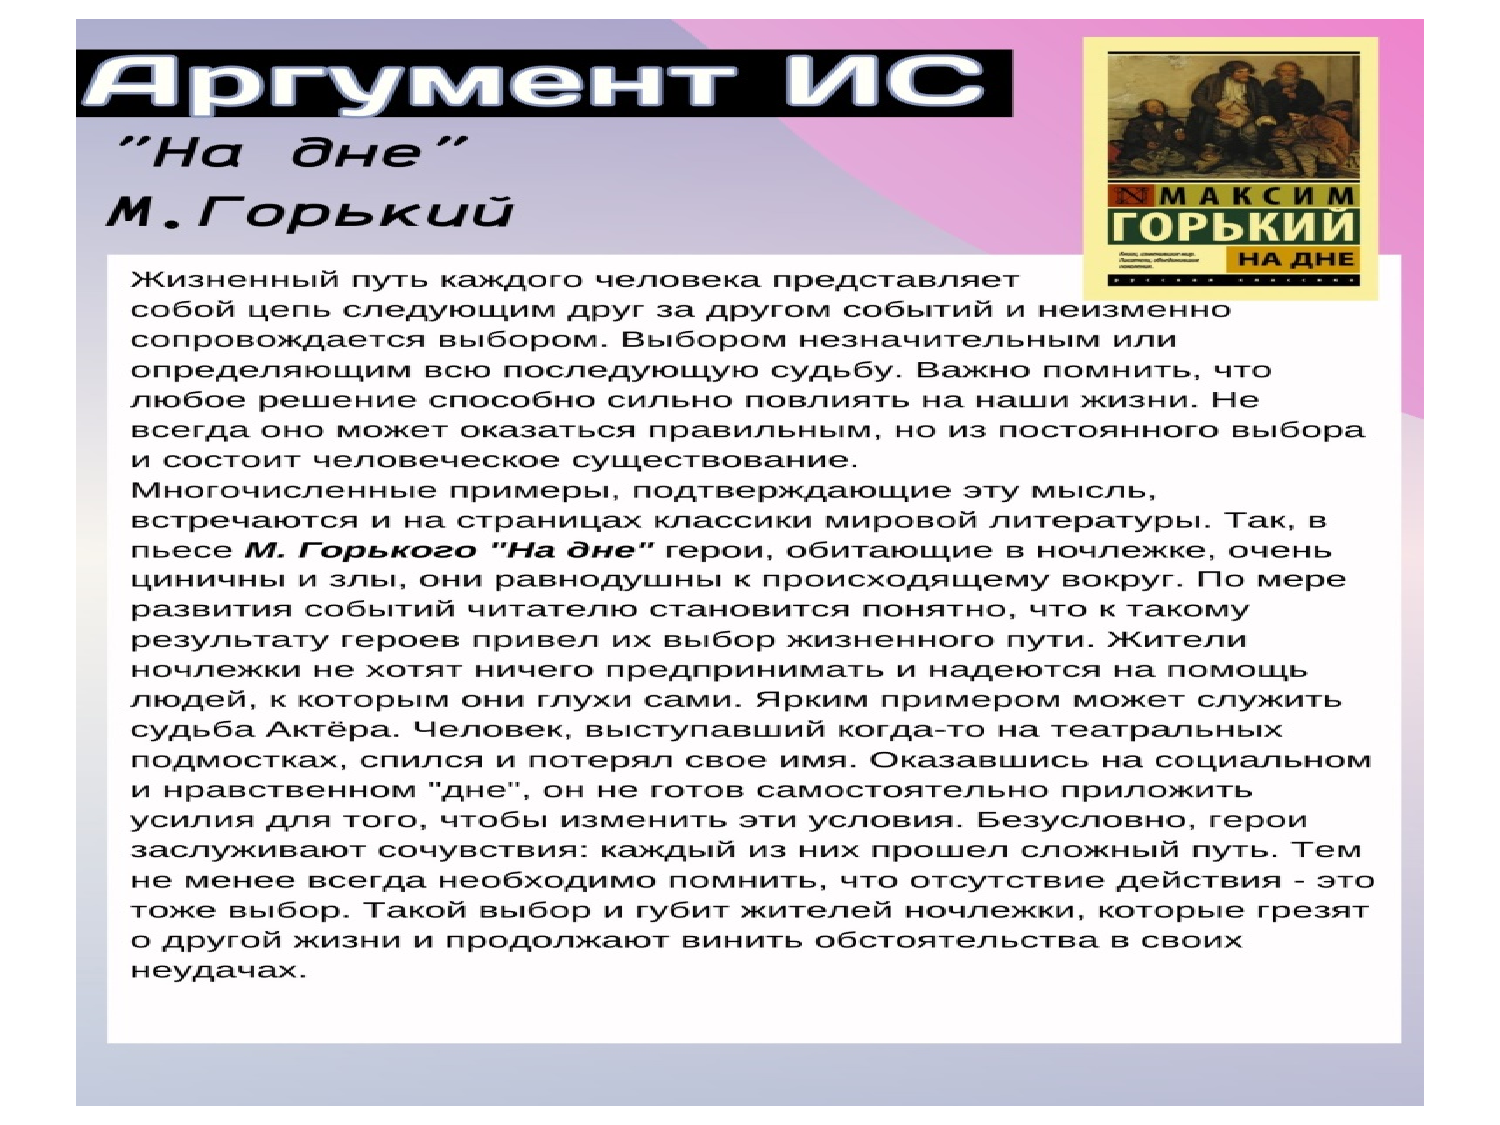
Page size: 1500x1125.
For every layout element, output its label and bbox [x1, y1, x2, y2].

list [76, 18, 1424, 1107]
